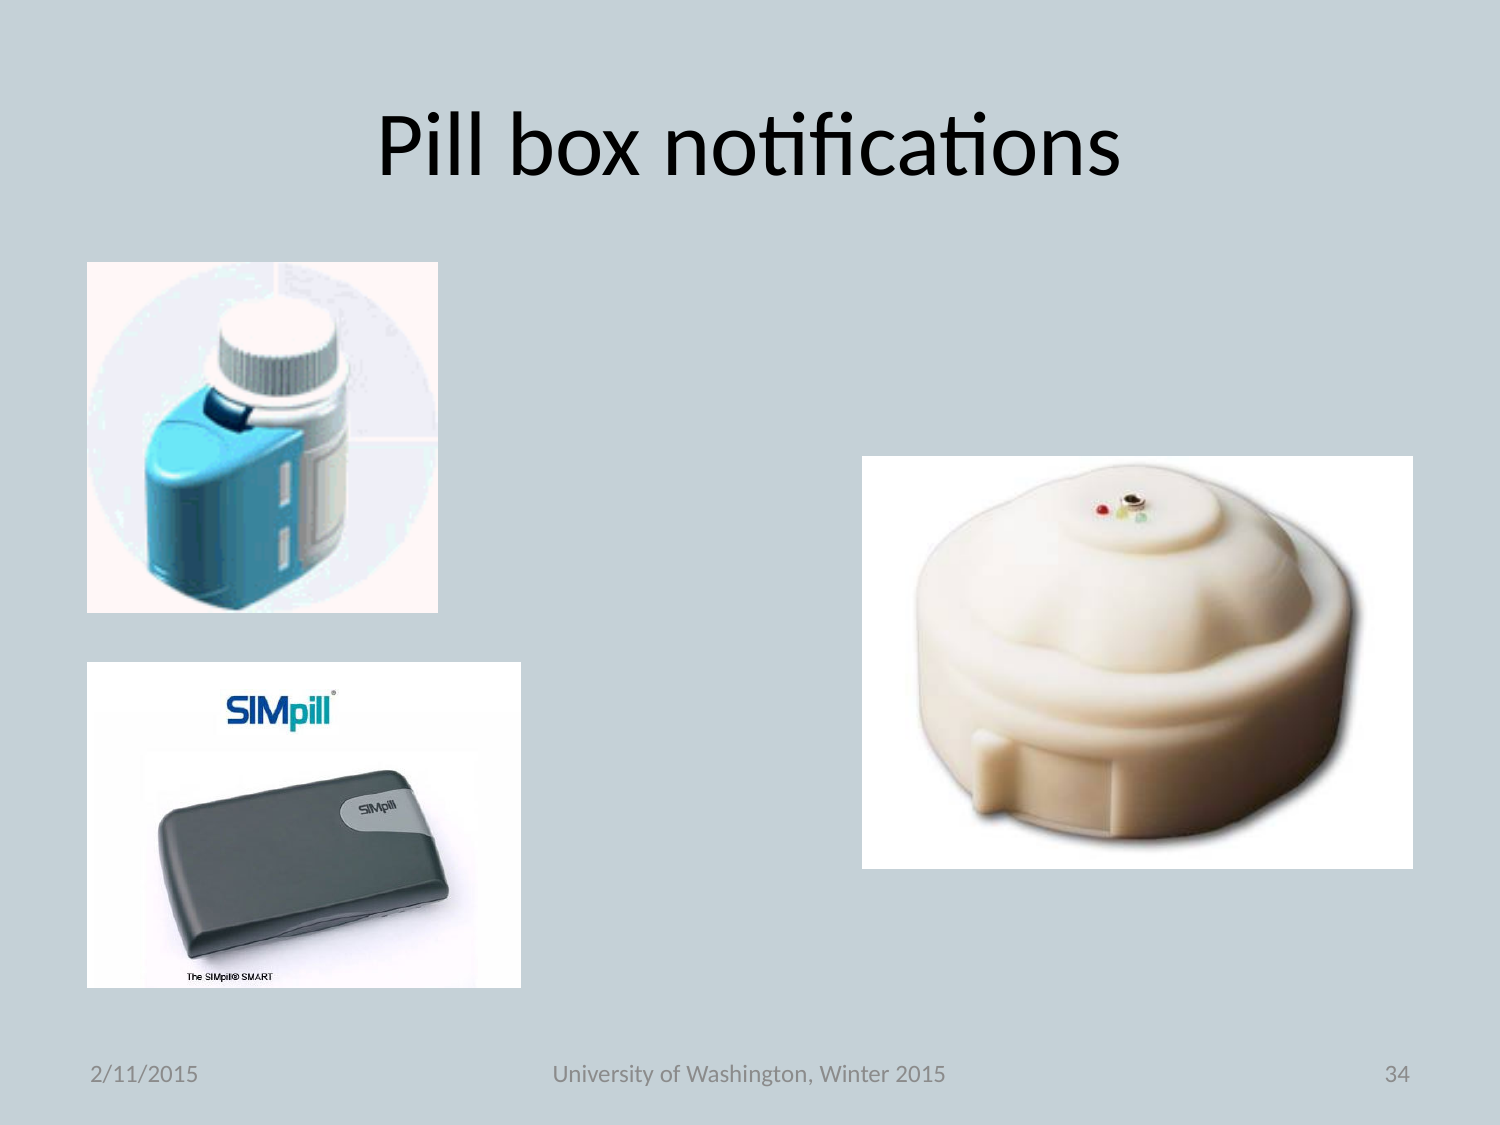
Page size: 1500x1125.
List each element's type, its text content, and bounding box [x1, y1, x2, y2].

slide_number 34 [1074, 1042, 1425, 1103]
picture [87, 662, 521, 989]
title Pill box notifications [75, 45, 1425, 233]
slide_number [75, 1042, 425, 1103]
picture [87, 262, 438, 613]
picture [862, 455, 1414, 870]
footer University of Washington, Winter 2015 [512, 1042, 988, 1103]
